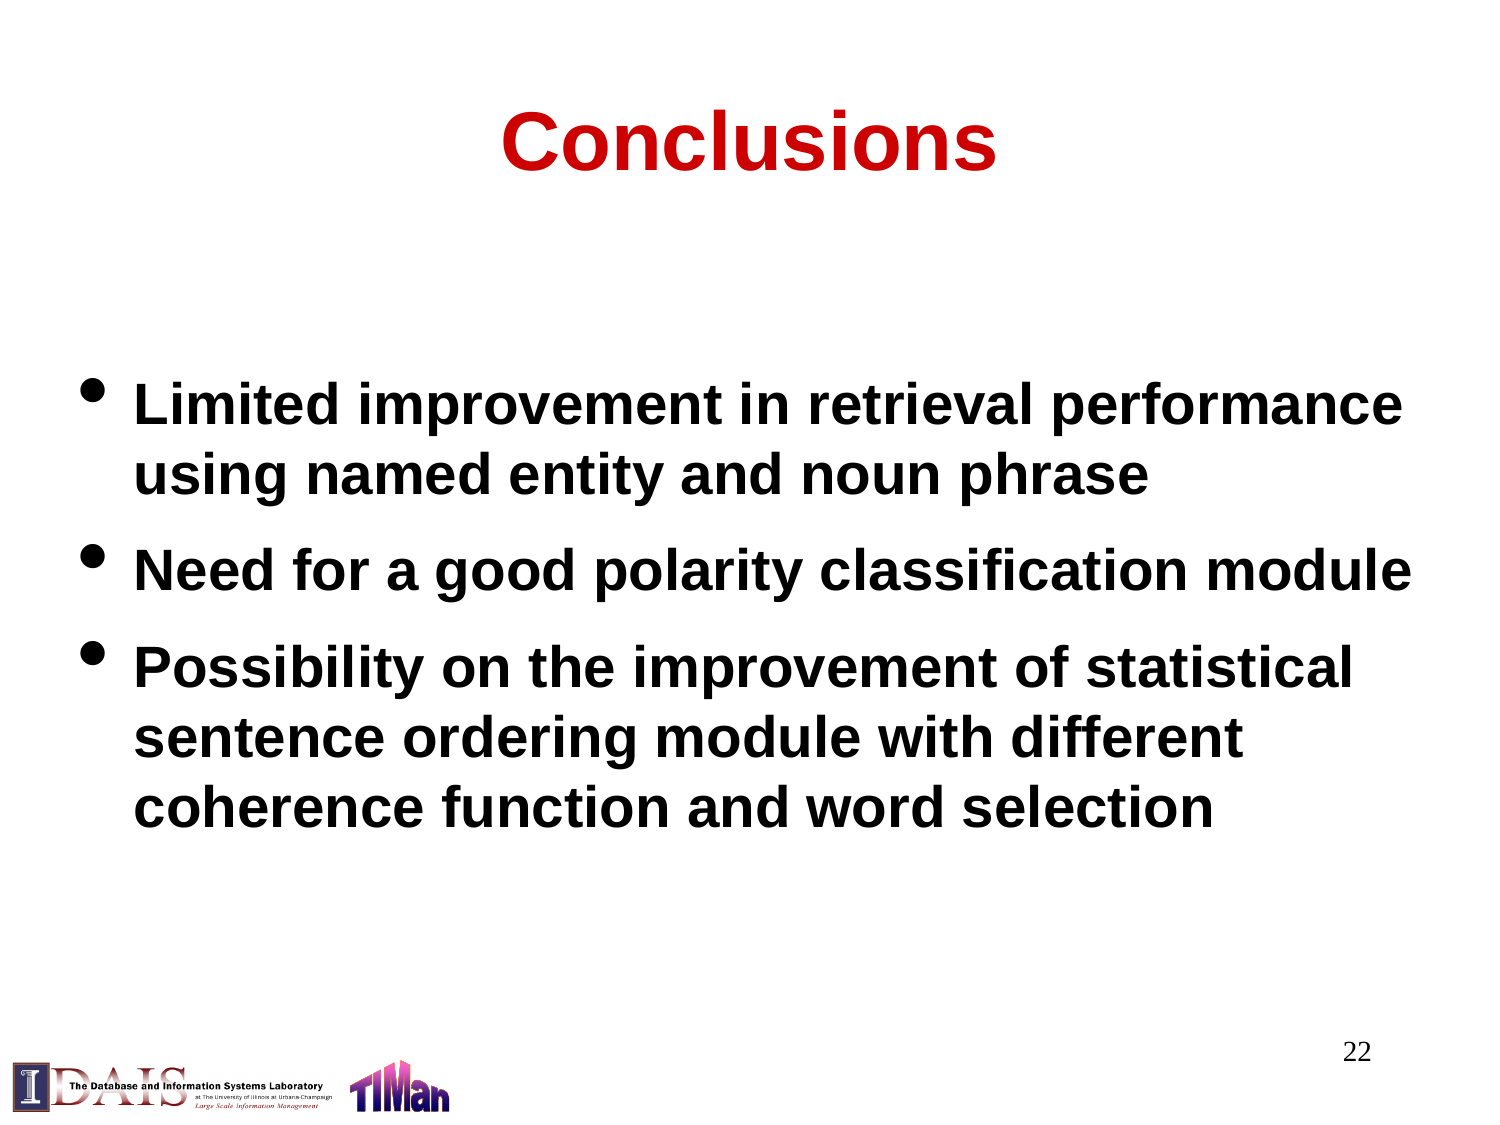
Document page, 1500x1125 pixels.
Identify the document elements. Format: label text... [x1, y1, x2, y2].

picture [12, 1062, 338, 1113]
list Limited improvement in retrieval performance using named entity and noun phrase Need for a good polarity classification module Possibility on the improvement of statistical sentence ordering module with different coherence function and word selection [62, 262, 1451, 1001]
slide_number 22 [1074, 1024, 1388, 1101]
title Conclusions [0, 49, 1500, 226]
